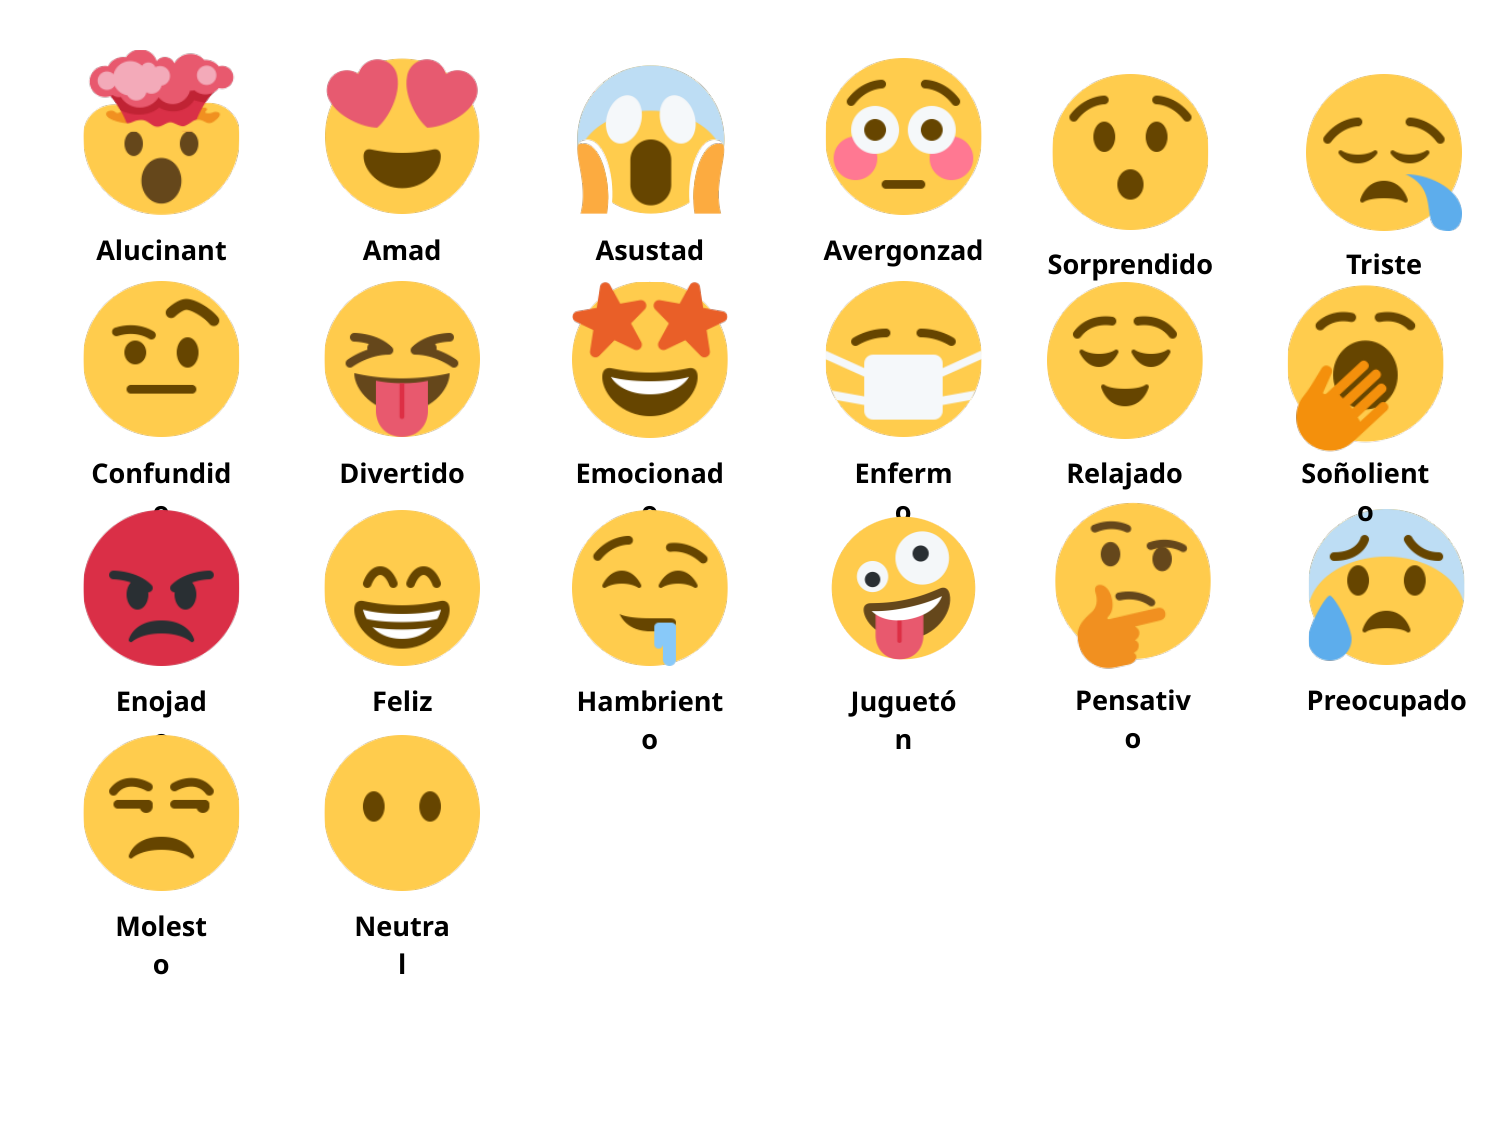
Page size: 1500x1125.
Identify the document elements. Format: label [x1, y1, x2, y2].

text_box [1047, 282, 1203, 486]
text_box [1306, 74, 1462, 278]
text_box [324, 57, 480, 263]
text_box [83, 49, 240, 263]
text_box [572, 65, 728, 263]
text_box [83, 735, 240, 940]
text_box [83, 281, 240, 486]
text_box [1306, 509, 1468, 714]
text_box [1055, 502, 1211, 714]
text_box [571, 510, 729, 715]
text_box [1287, 285, 1444, 487]
text_box [324, 510, 480, 715]
text_box [815, 58, 992, 263]
text_box [324, 281, 480, 486]
text_box [825, 510, 982, 715]
text_box [83, 510, 240, 715]
text_box [570, 282, 730, 487]
text_box [825, 281, 982, 486]
text_box [1046, 74, 1214, 278]
text_box [324, 735, 480, 940]
